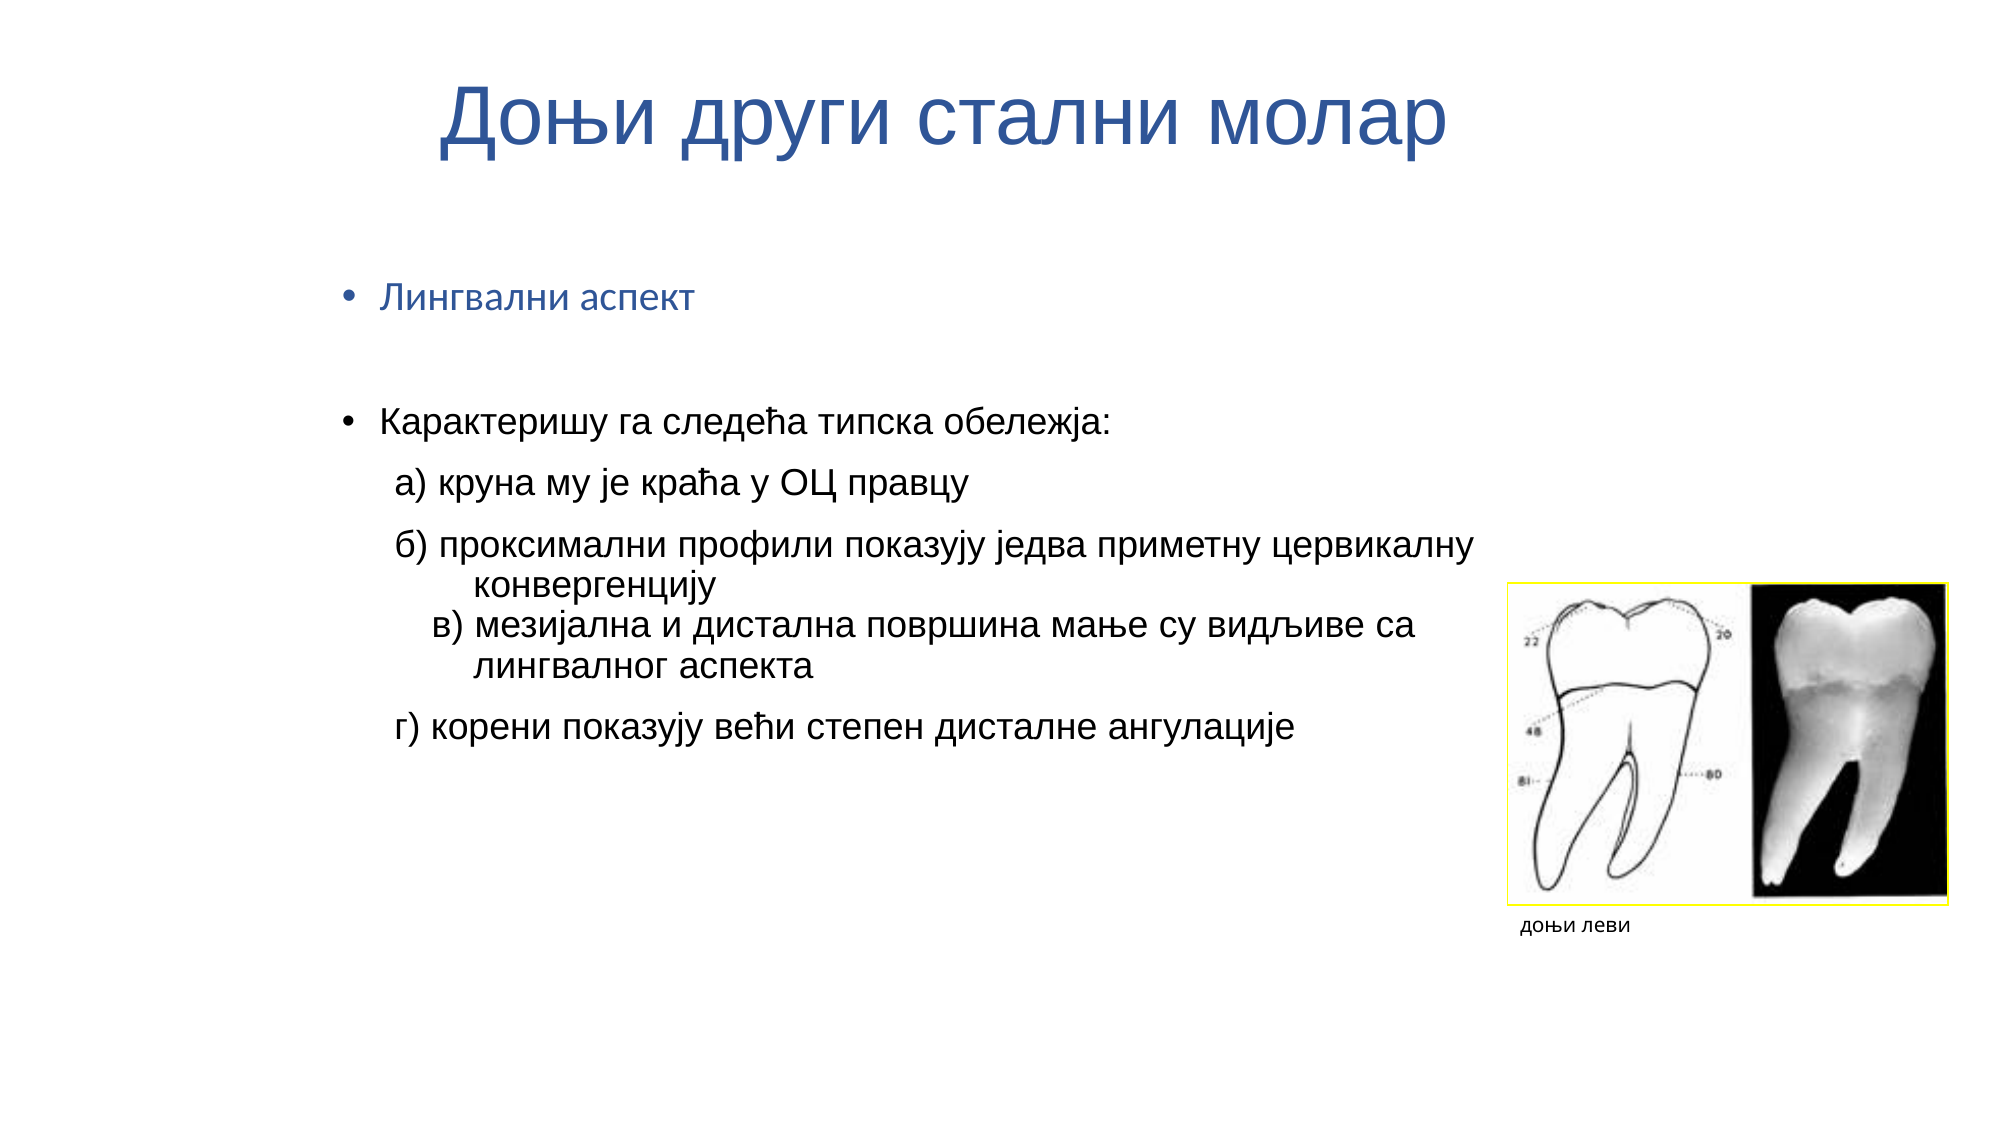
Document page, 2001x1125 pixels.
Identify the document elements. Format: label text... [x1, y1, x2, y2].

list Лингвални аспект Карактеришу га следећа типска обележја: а) круна му је краћа у ОЦ правцу б) проксимални профили показују једва приметну цервикалну конвергенцију в) мезијална и дистална површина мање су видљиве са лингвалног аспекта г) корени показују већи степен дисталне ангулације [326, 267, 1670, 955]
title Доњи други стални молар [424, 0, 1663, 236]
text_box доњи леви [1505, 904, 1646, 945]
picture [1508, 583, 1948, 905]
